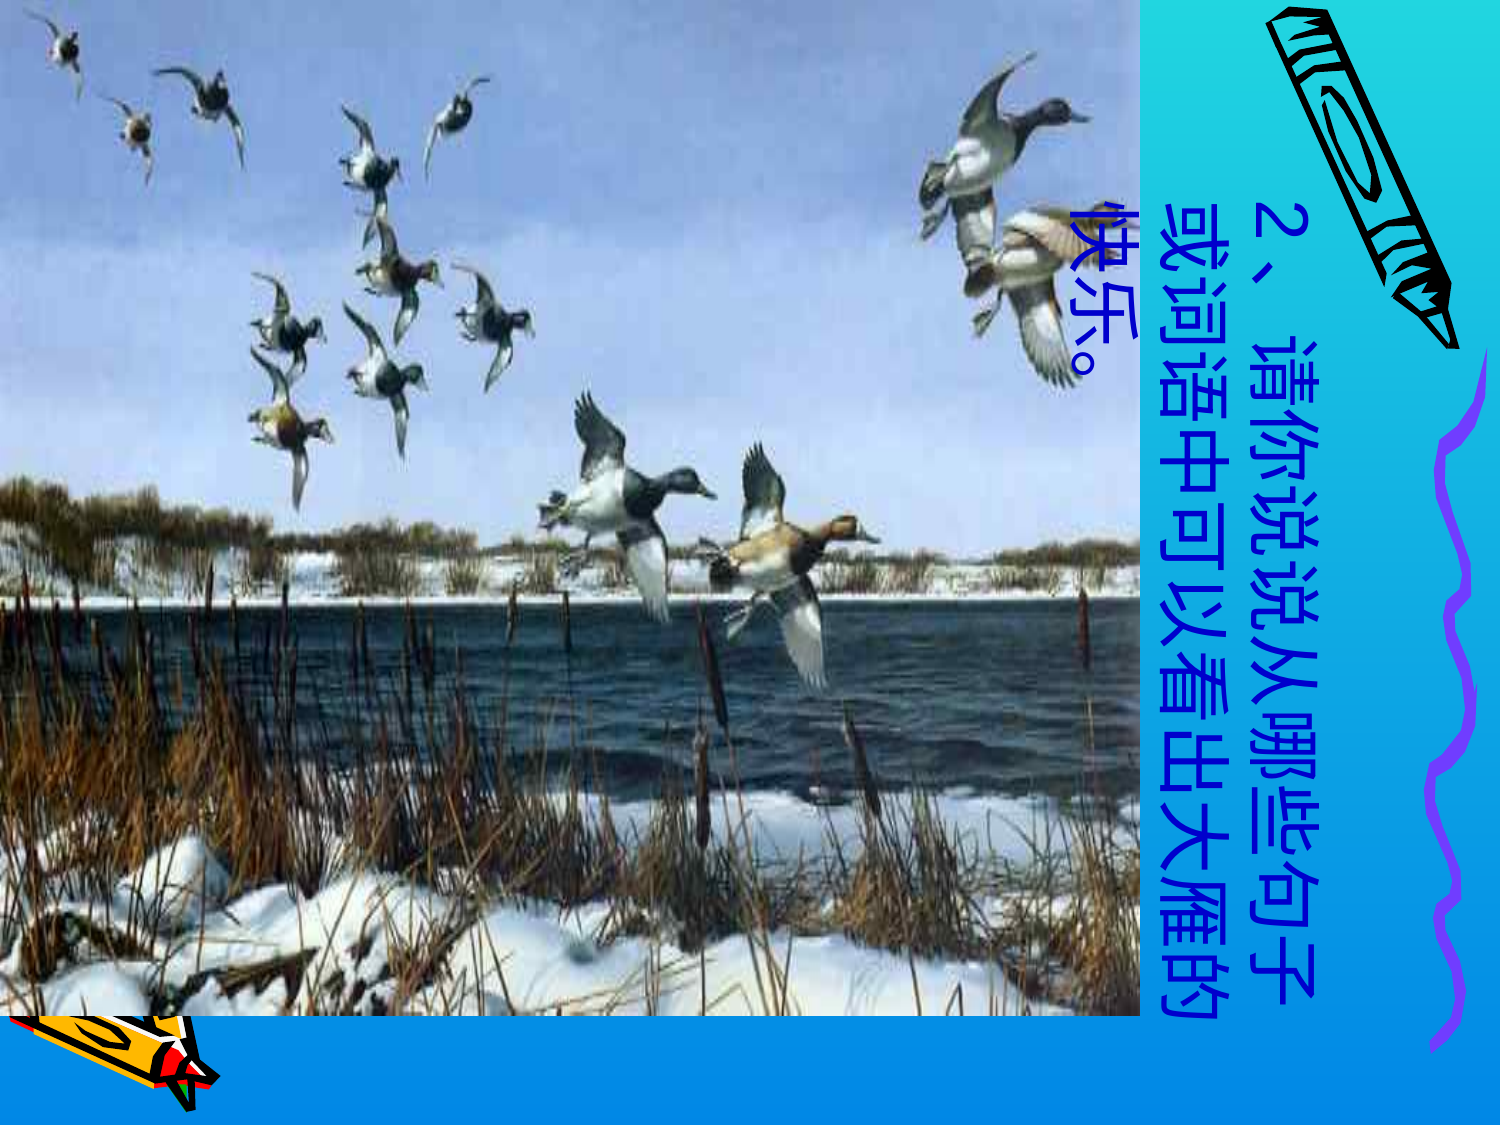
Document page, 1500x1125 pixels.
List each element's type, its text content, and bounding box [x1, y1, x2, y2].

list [0, 0, 1140, 1016]
text_box 2、请你说说从哪些句子或词语中可以看出大雁的快乐。 [1038, 184, 1339, 1071]
